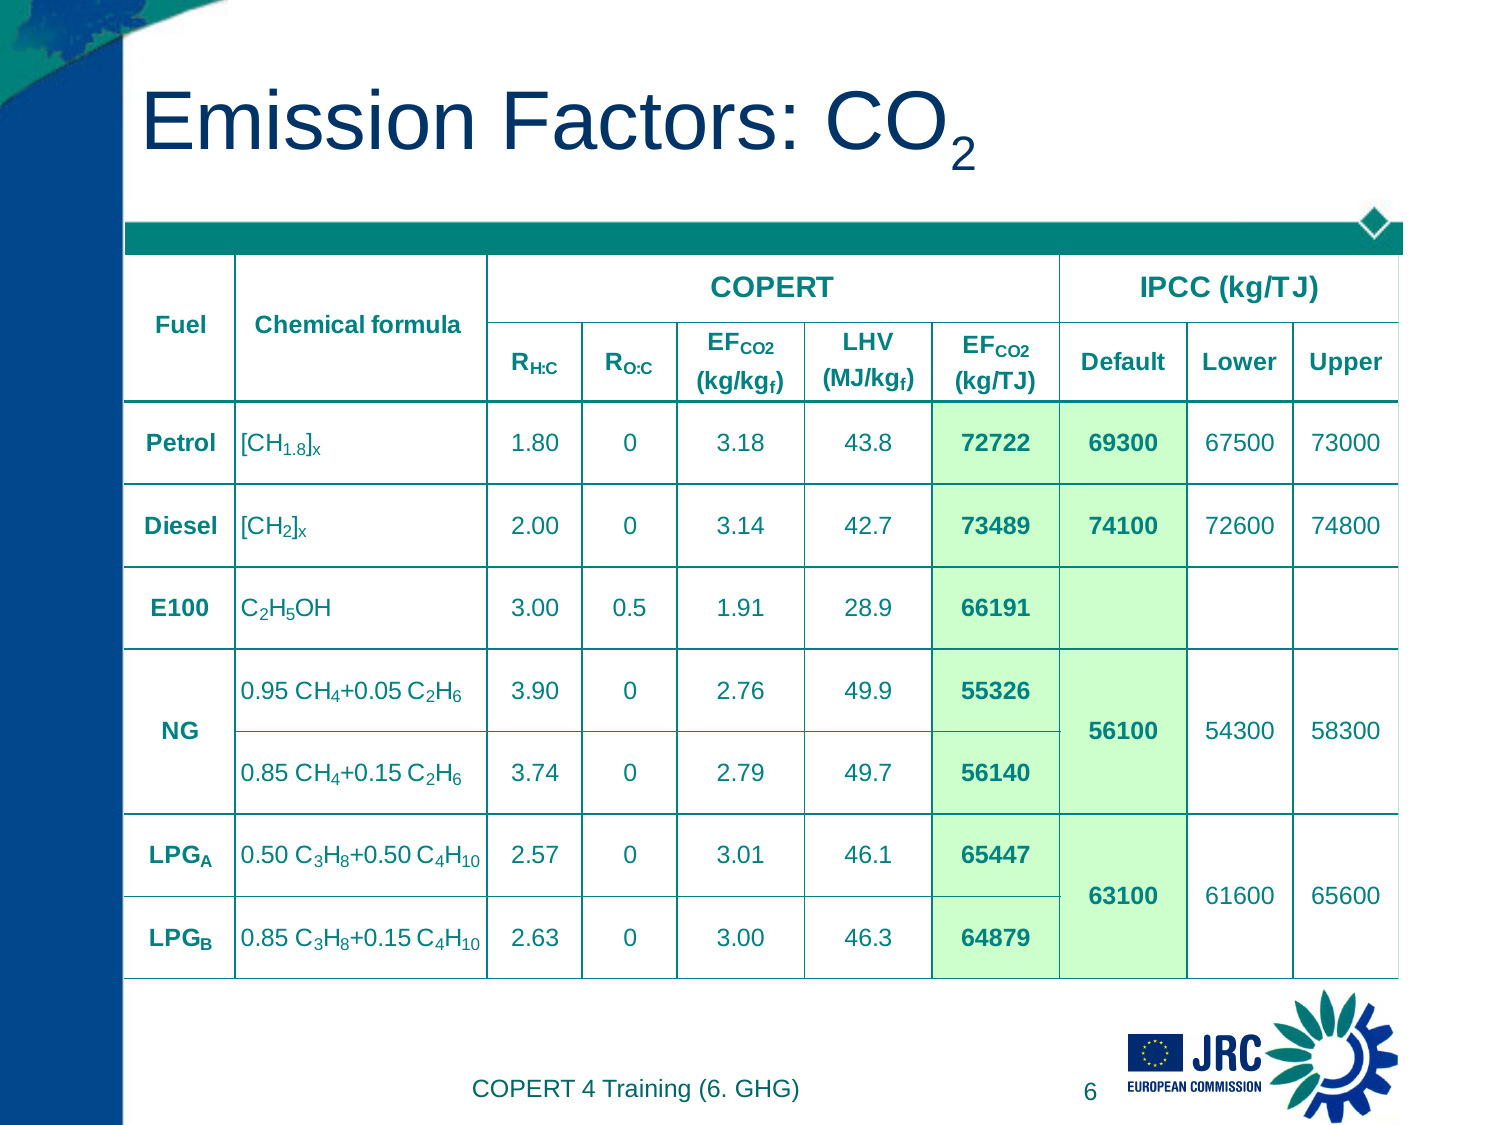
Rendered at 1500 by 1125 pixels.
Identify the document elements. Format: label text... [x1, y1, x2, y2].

picture [1262, 987, 1400, 1125]
picture [0, 0, 1403, 1125]
footer COPERT 4 Training (6. GHG) [324, 1062, 948, 1110]
slide_number 6 [987, 1062, 1113, 1113]
title Emission Factors: CO2 [124, 33, 1401, 188]
picture [1128, 1034, 1261, 1092]
